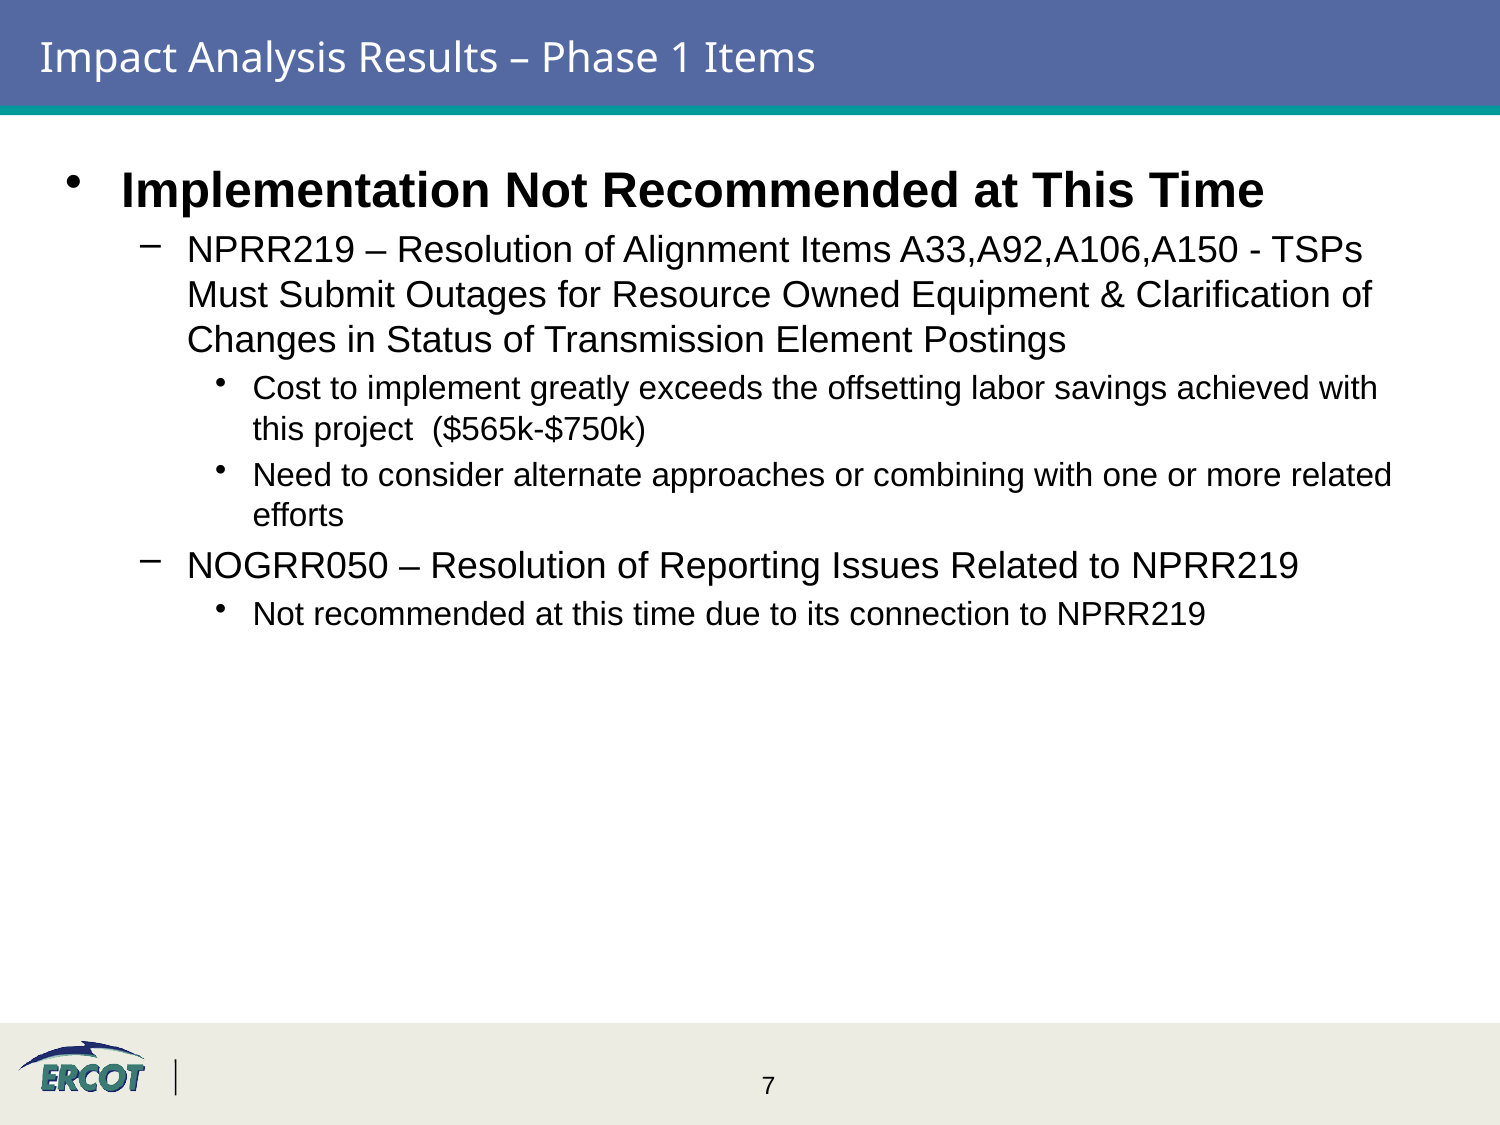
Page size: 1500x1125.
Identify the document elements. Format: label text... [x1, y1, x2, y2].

list Implementation Not Recommended at This Time NPRR219 – Resolution of Alignment Items A33,A92,A106,A150 - TSPs Must Submit Outages for Resource Owned Equipment & Clarification of Changes in Status of Transmission Element Postings Cost to implement greatly exceeds the offsetting labor savings achieved with this project ($565k-$750k) Need to consider alternate approaches or combining with one or more related efforts NOGRR050 – Resolution of Reporting Issues Related to NPRR219 Not recommended at this time due to its connection to NPRR219 [49, 149, 1451, 1026]
title Impact Analysis Results – Phase 1 Items [24, 0, 1351, 113]
picture [10, 1031, 151, 1111]
